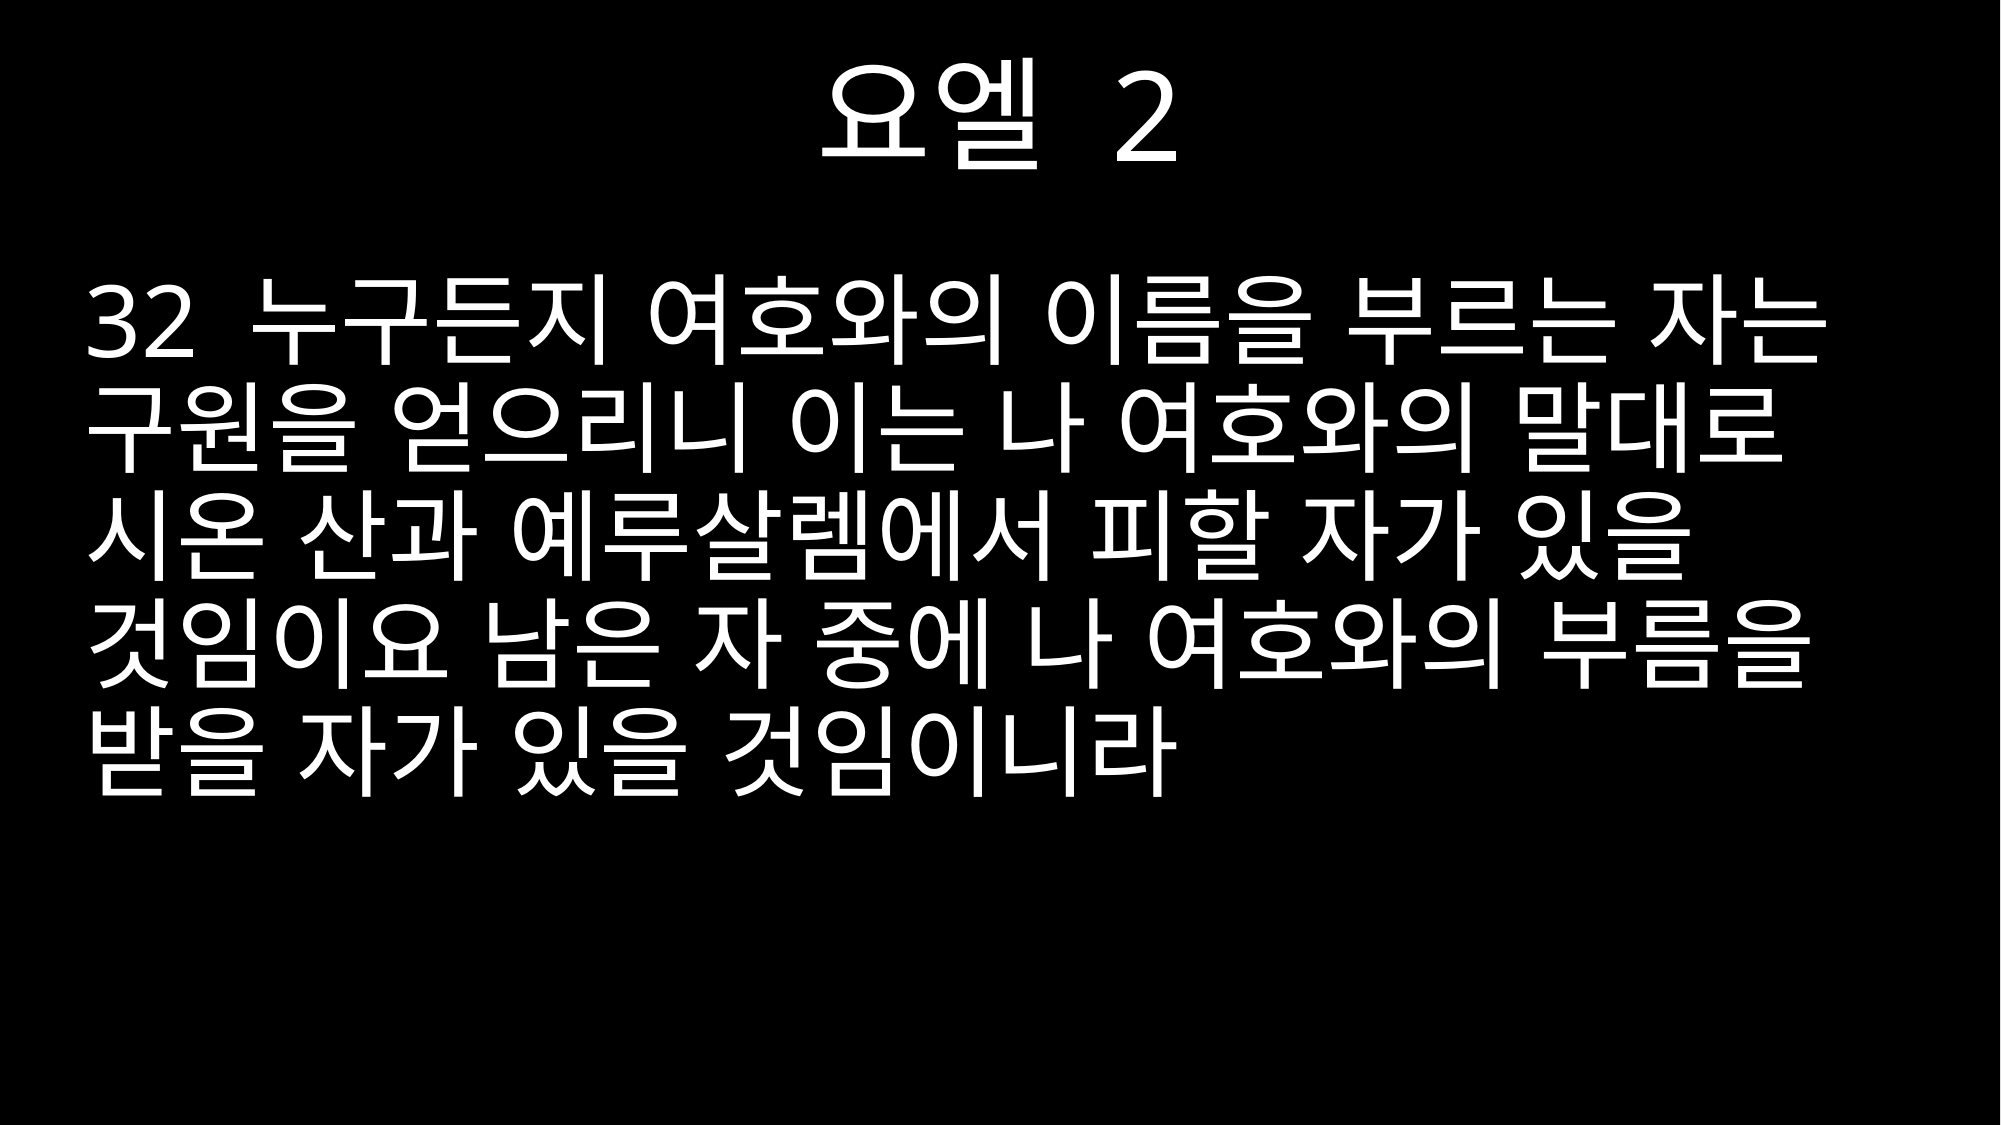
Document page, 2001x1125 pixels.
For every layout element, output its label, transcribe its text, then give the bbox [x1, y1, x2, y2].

list 32 누구든지 여호와의 이름을 부르는 자는 구원을 얻으리니 이는 나 여호와의 말대로 시온 산과 예루살렘에서 피할 자가 있을 것임이요 남은 자 중에 나 여호와의 부름을 받을 자가 있을 것임이니라 [69, 263, 1953, 423]
picture [0, 0, 2001, 1125]
footer 요엘 2 [0, 32, 2000, 192]
